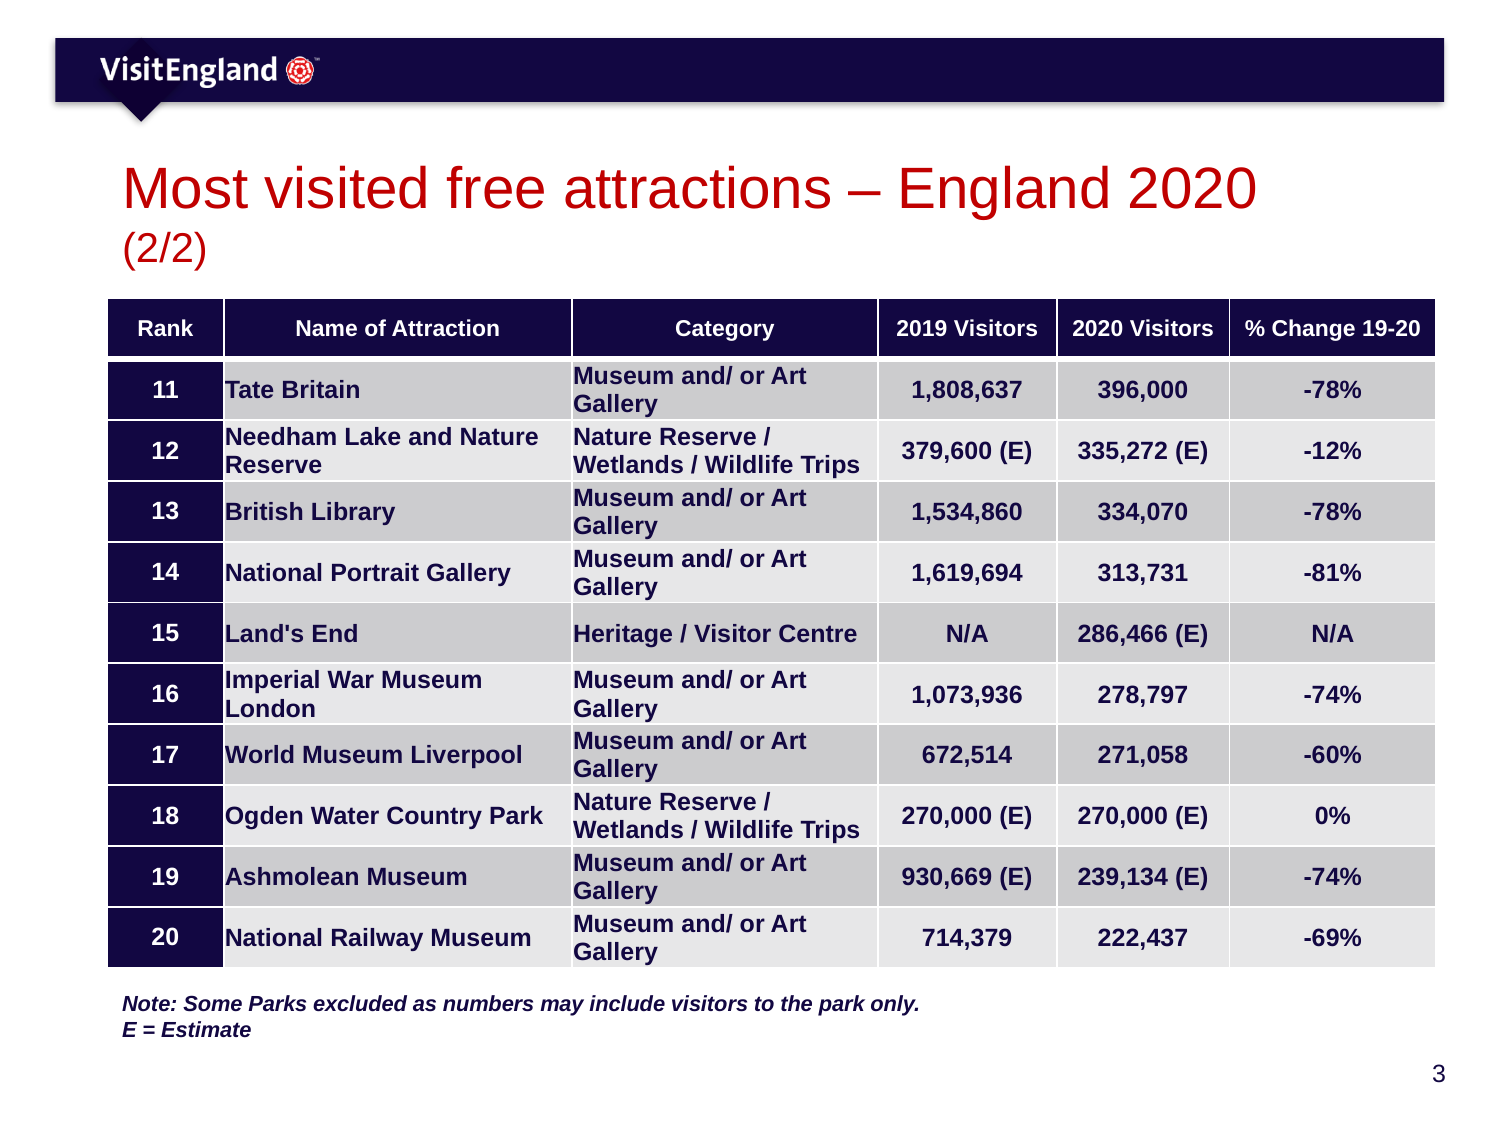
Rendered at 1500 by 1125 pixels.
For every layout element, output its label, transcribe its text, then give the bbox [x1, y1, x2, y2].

table_cell Museum and/ or Art Gallery [573, 543, 877, 602]
table_cell 12 [108, 421, 223, 480]
table_cell 1,808,637 [879, 362, 1056, 419]
table_cell -69% [1230, 908, 1435, 967]
table_cell 286,466 (E) [1058, 603, 1229, 662]
table_cell 20 [108, 908, 223, 967]
table_cell 14 [108, 543, 223, 602]
table_cell 1,073,936 [879, 664, 1056, 723]
table_cell Tate Britain [225, 362, 571, 419]
table_cell 15 [108, 603, 223, 662]
table_header 2020 Visitors [1058, 299, 1229, 356]
table_cell Heritage / Visitor Centre [573, 603, 877, 662]
table_cell 714,379 [879, 908, 1056, 967]
table_cell Imperial War Museum London [225, 664, 571, 723]
table_cell -74% [1230, 664, 1435, 723]
table_cell 334,070 [1058, 482, 1229, 541]
table_cell Ogden Water Country Park [225, 786, 571, 845]
table_cell 379,600 (E) [879, 421, 1056, 480]
table_cell Nature Reserve / Wetlands / Wildlife Trips [573, 421, 877, 480]
table_cell 222,437 [1058, 908, 1229, 967]
table_cell Land's End [225, 603, 571, 662]
table_cell -12% [1230, 421, 1435, 480]
table_cell World Museum Liverpool [225, 725, 571, 784]
table_header % Change 19-20 [1230, 299, 1435, 356]
table_cell Needham Lake and Nature Reserve [225, 421, 571, 480]
table_cell 271,058 [1058, 725, 1229, 784]
table_cell 18 [108, 786, 223, 845]
table_cell N/A [879, 603, 1056, 662]
table_cell Nature Reserve / Wetlands / Wildlife Trips [573, 786, 877, 845]
table_cell Museum and/ or Art Gallery [573, 725, 877, 784]
table_header Category [573, 299, 877, 356]
table_cell 239,134 (E) [1058, 847, 1229, 906]
table_cell Museum and/ or Art Gallery [573, 482, 877, 541]
table_cell British Library [225, 482, 571, 541]
table_cell 278,797 [1058, 664, 1229, 723]
table_header 2019 Visitors [879, 299, 1056, 356]
table_cell 396,000 [1058, 362, 1229, 419]
table_cell 1,619,694 [879, 543, 1056, 602]
table_cell Museum and/ or Art Gallery [573, 847, 877, 906]
title Most visited free attractions – England 2020 (2/2) [107, 143, 1445, 276]
table_cell National Portrait Gallery [225, 543, 571, 602]
table_cell -78% [1230, 362, 1435, 419]
table_cell 313,731 [1058, 543, 1229, 602]
table_cell 335,272 (E) [1058, 421, 1229, 480]
table_cell -78% [1230, 482, 1435, 541]
table_cell Museum and/ or Art Gallery [573, 362, 877, 419]
table_cell Museum and/ or Art Gallery [573, 664, 877, 723]
table_cell 17 [108, 725, 223, 784]
table_header Rank [108, 299, 223, 356]
table_cell N/A [1230, 603, 1435, 662]
picture [95, 56, 322, 88]
table_cell 1,534,860 [879, 482, 1056, 541]
table_cell 0% [1230, 786, 1435, 845]
table_cell -74% [1230, 847, 1435, 906]
table_cell 672,514 [879, 725, 1056, 784]
table_cell National Railway Museum [225, 908, 571, 967]
table_cell Ashmolean Museum [225, 847, 571, 906]
table_cell -81% [1230, 543, 1435, 602]
table_cell 11 [108, 362, 223, 419]
table_cell Museum and/ or Art Gallery [573, 908, 877, 967]
table_cell 930,669 (E) [879, 847, 1056, 906]
table_cell -60% [1230, 725, 1435, 784]
table_cell 19 [108, 847, 223, 906]
table_cell 270,000 (E) [879, 786, 1056, 845]
table_cell 16 [108, 664, 223, 723]
text_box Note: Some Parks excluded as numbers may include visitors to the park only. E = Estimate [107, 982, 1405, 1050]
table_header Name of Attraction [225, 299, 571, 356]
table_cell 270,000 (E) [1058, 786, 1229, 845]
table_cell 13 [108, 482, 223, 541]
